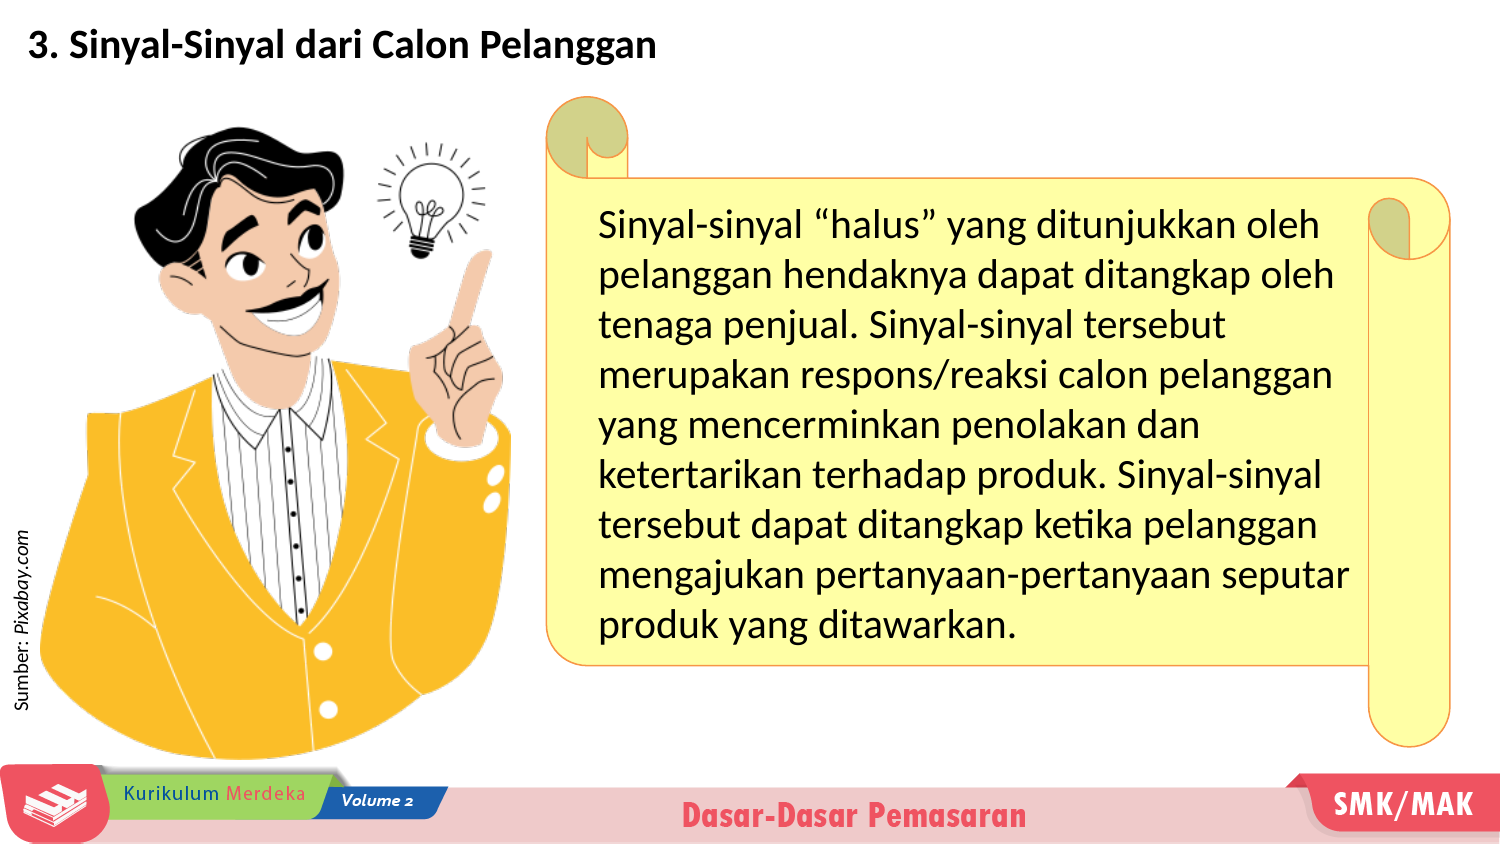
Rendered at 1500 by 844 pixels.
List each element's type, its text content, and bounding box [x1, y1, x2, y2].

picture [0, 764, 1500, 844]
text_box Sinyal-sinyal “halus” yang ditunjukkan oleh pelanggan hendaknya dapat ditangkap oleh tenaga penjual. Sinyal-sinyal tersebut merupakan respons/reaksi calon pelanggan yang mencerminkan penolakan dan ketertarikan terhadap produk. Sinyal-sinyal tersebut dapat ditangkap ketika pelanggan mengajukan pertanyaan-pertanyaan seputar produk yang ditawarkan. [546, 96, 1450, 747]
picture [40, 121, 511, 760]
text_box 3. Sinyal-Sinyal dari Calon Pelanggan [12, 9, 1125, 75]
text_box Sumber: Pixabay.com [0, 514, 35, 727]
